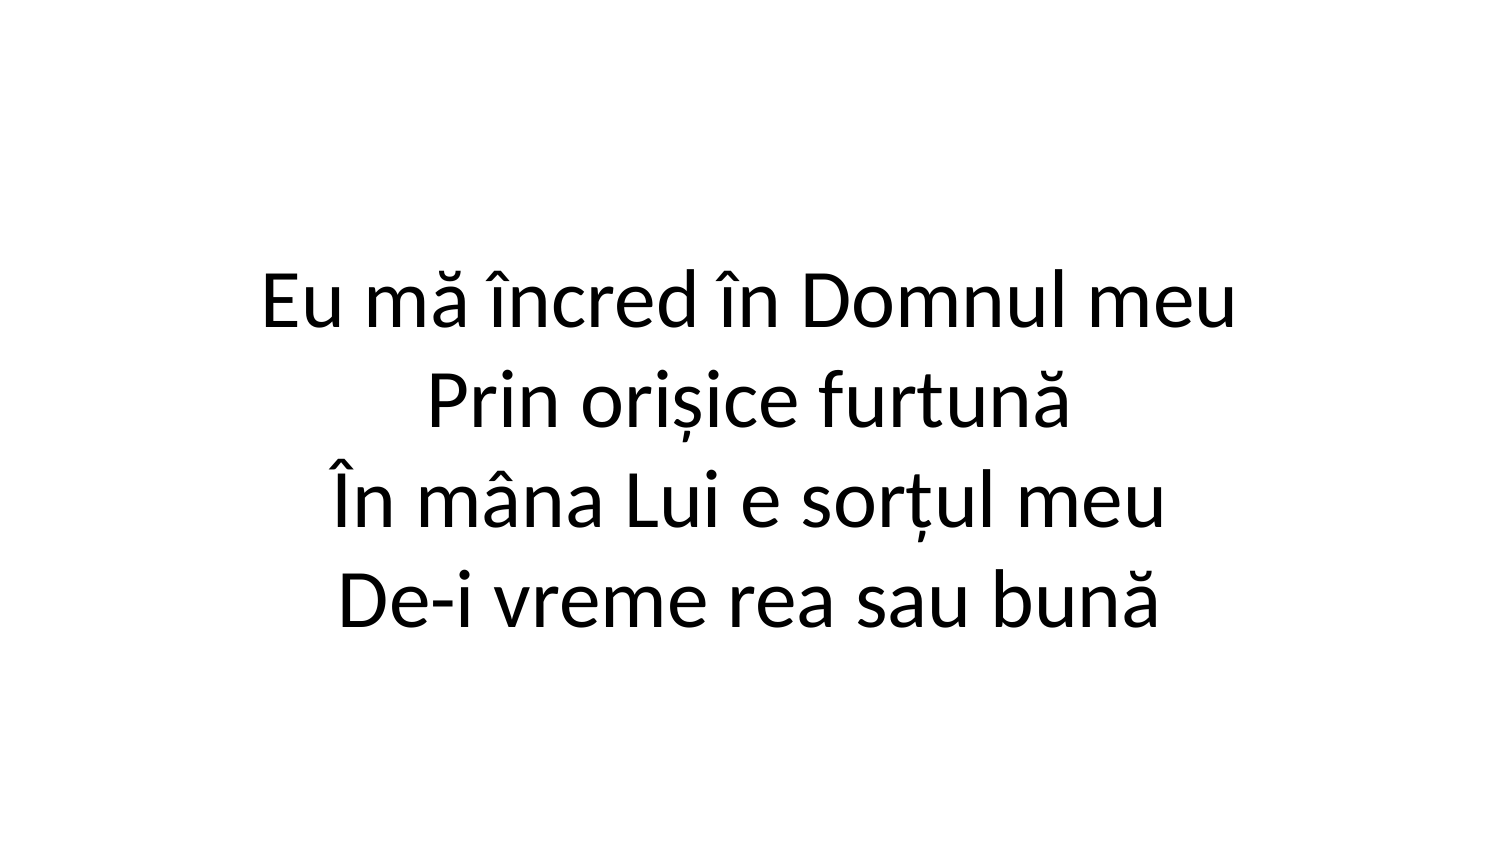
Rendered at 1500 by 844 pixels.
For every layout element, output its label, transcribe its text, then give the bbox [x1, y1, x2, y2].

text_box Eu mă încred în Domnul meu Prin orișice furtună În mâna Lui e sorțul meu De-i vreme rea sau bună [245, 192, 1255, 652]
